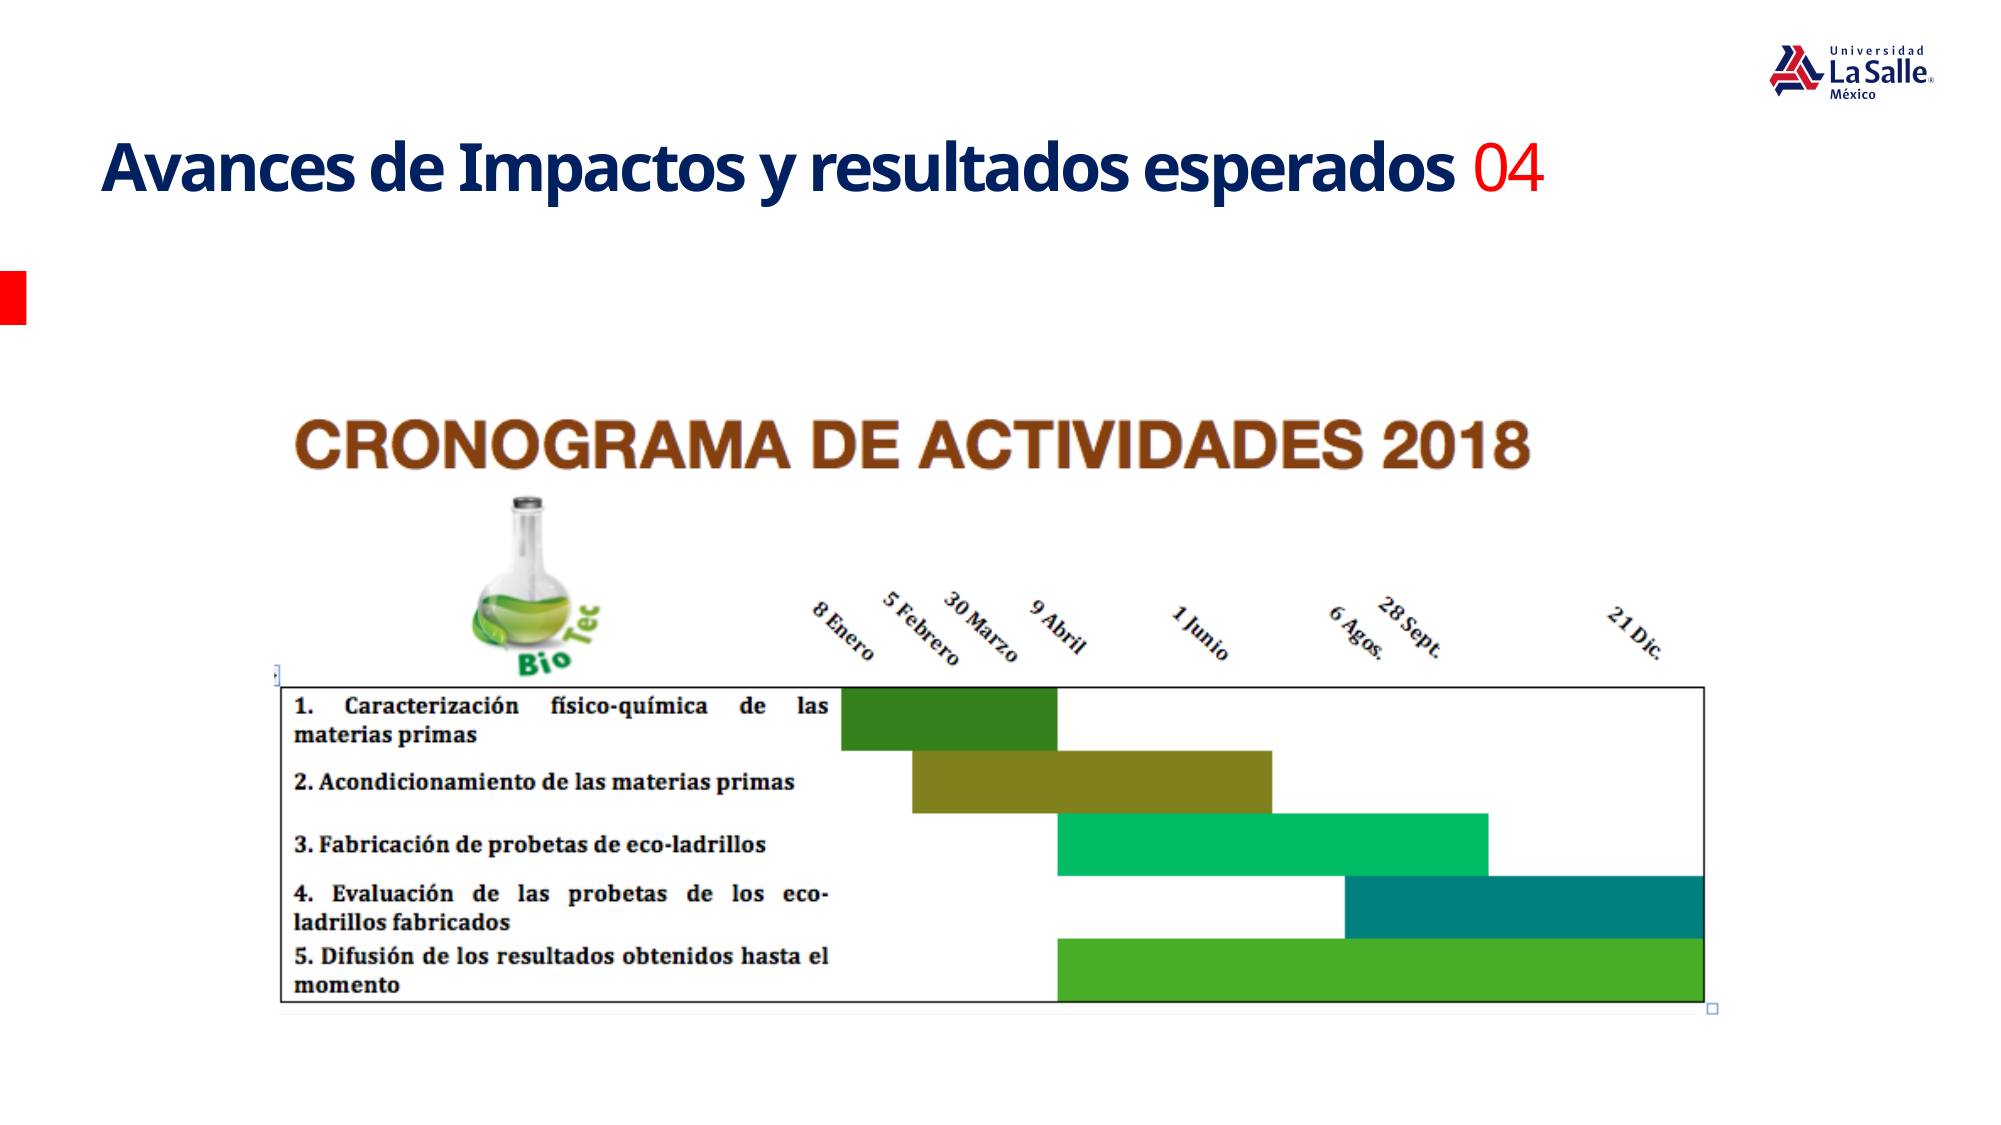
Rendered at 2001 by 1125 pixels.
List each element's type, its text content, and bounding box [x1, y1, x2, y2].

text_box Avances de Impactos y resultados esperados 04 [86, 117, 1920, 213]
text_box [0, 270, 27, 326]
picture [0, 0, 2001, 1125]
